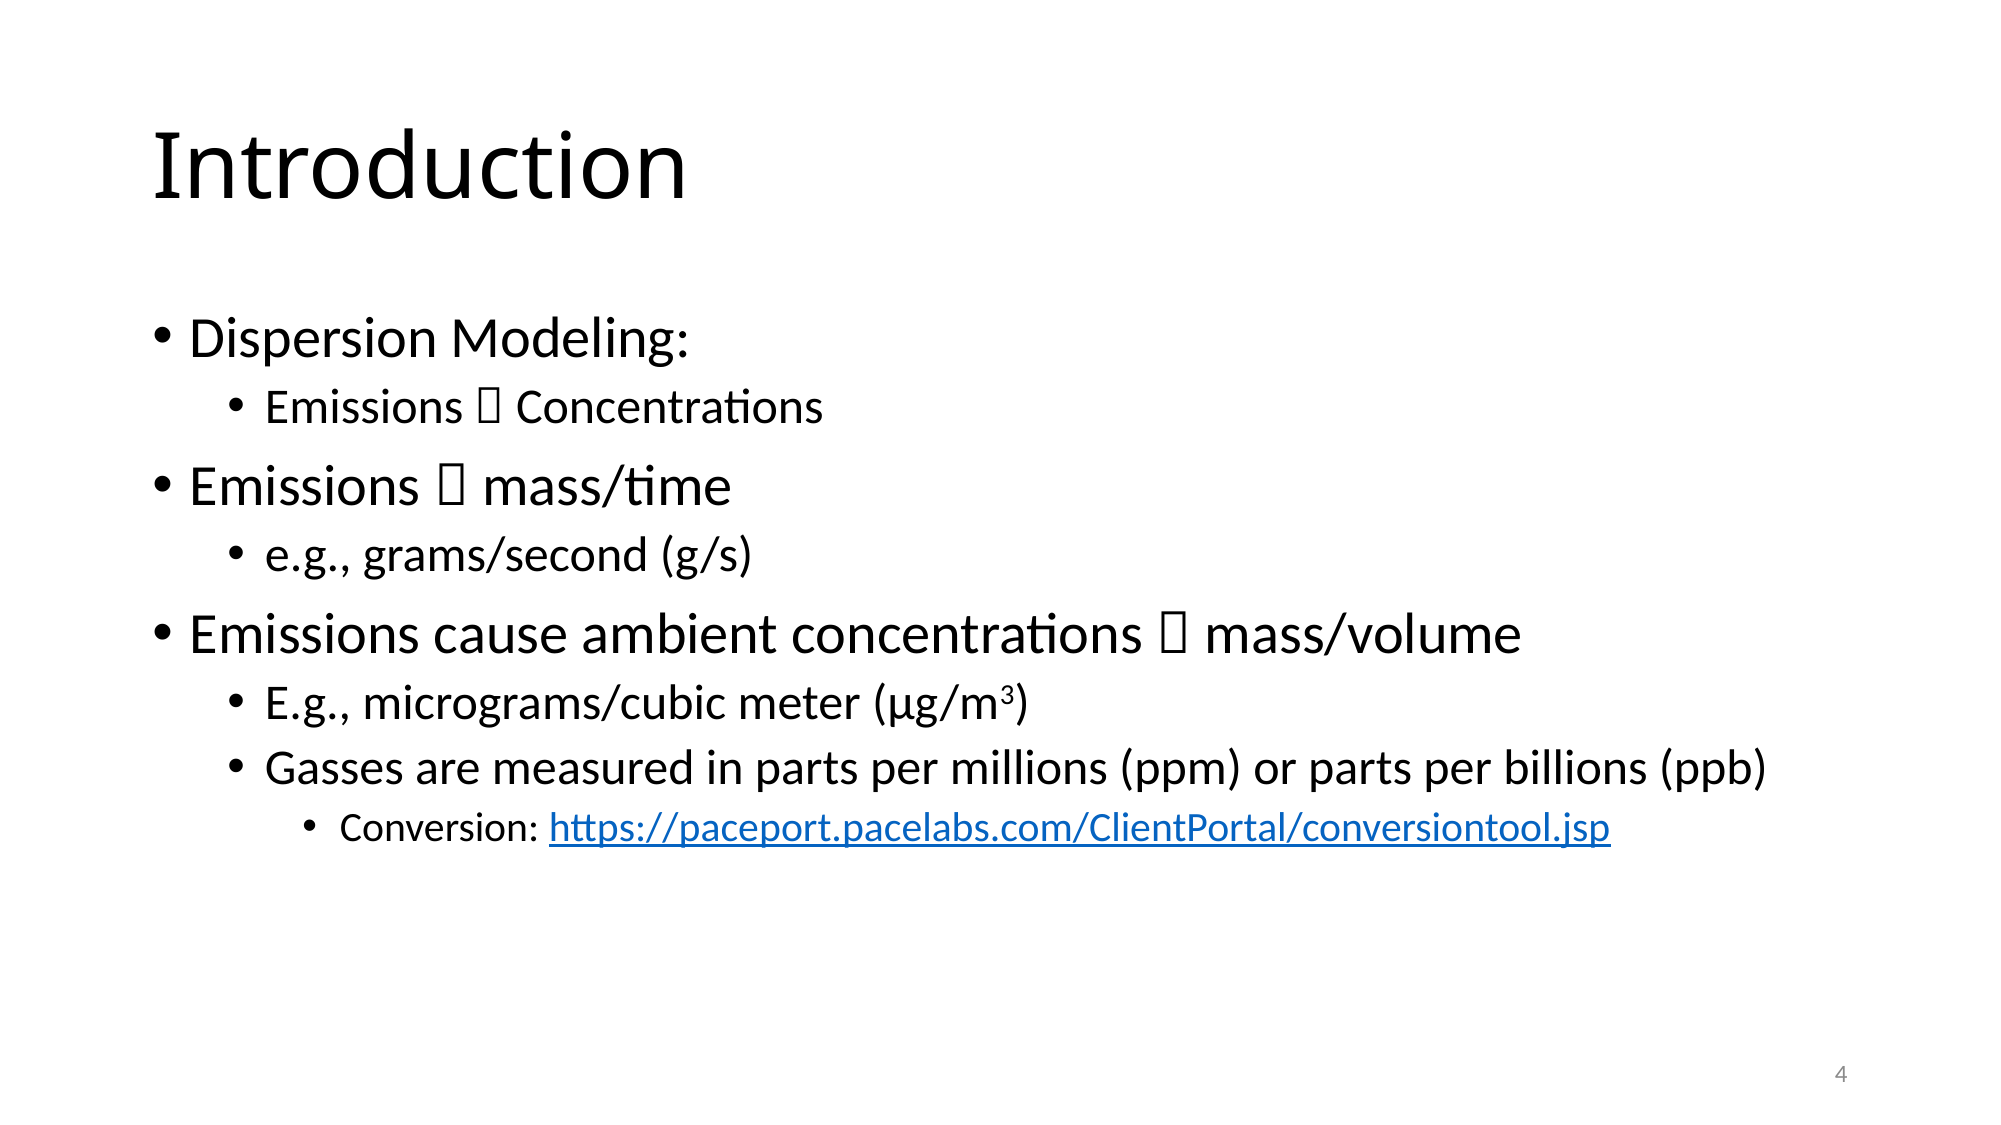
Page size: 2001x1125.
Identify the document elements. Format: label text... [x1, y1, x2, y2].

title Introduction [137, 59, 1863, 278]
slide_number 4 [1412, 1042, 1863, 1103]
list Dispersion Modeling: Emissions  Concentrations Emissions  mass/time e.g., grams/second (g/s) Emissions cause ambient concentrations  mass/volume E.g., micrograms/cubic meter (µg/m3) Gasses are measured in parts per millions (ppm) or parts per billions (ppb) Conversion: https://paceport.pacelabs.com/ClientPortal/conversiontool.jsp [137, 299, 1863, 1055]
